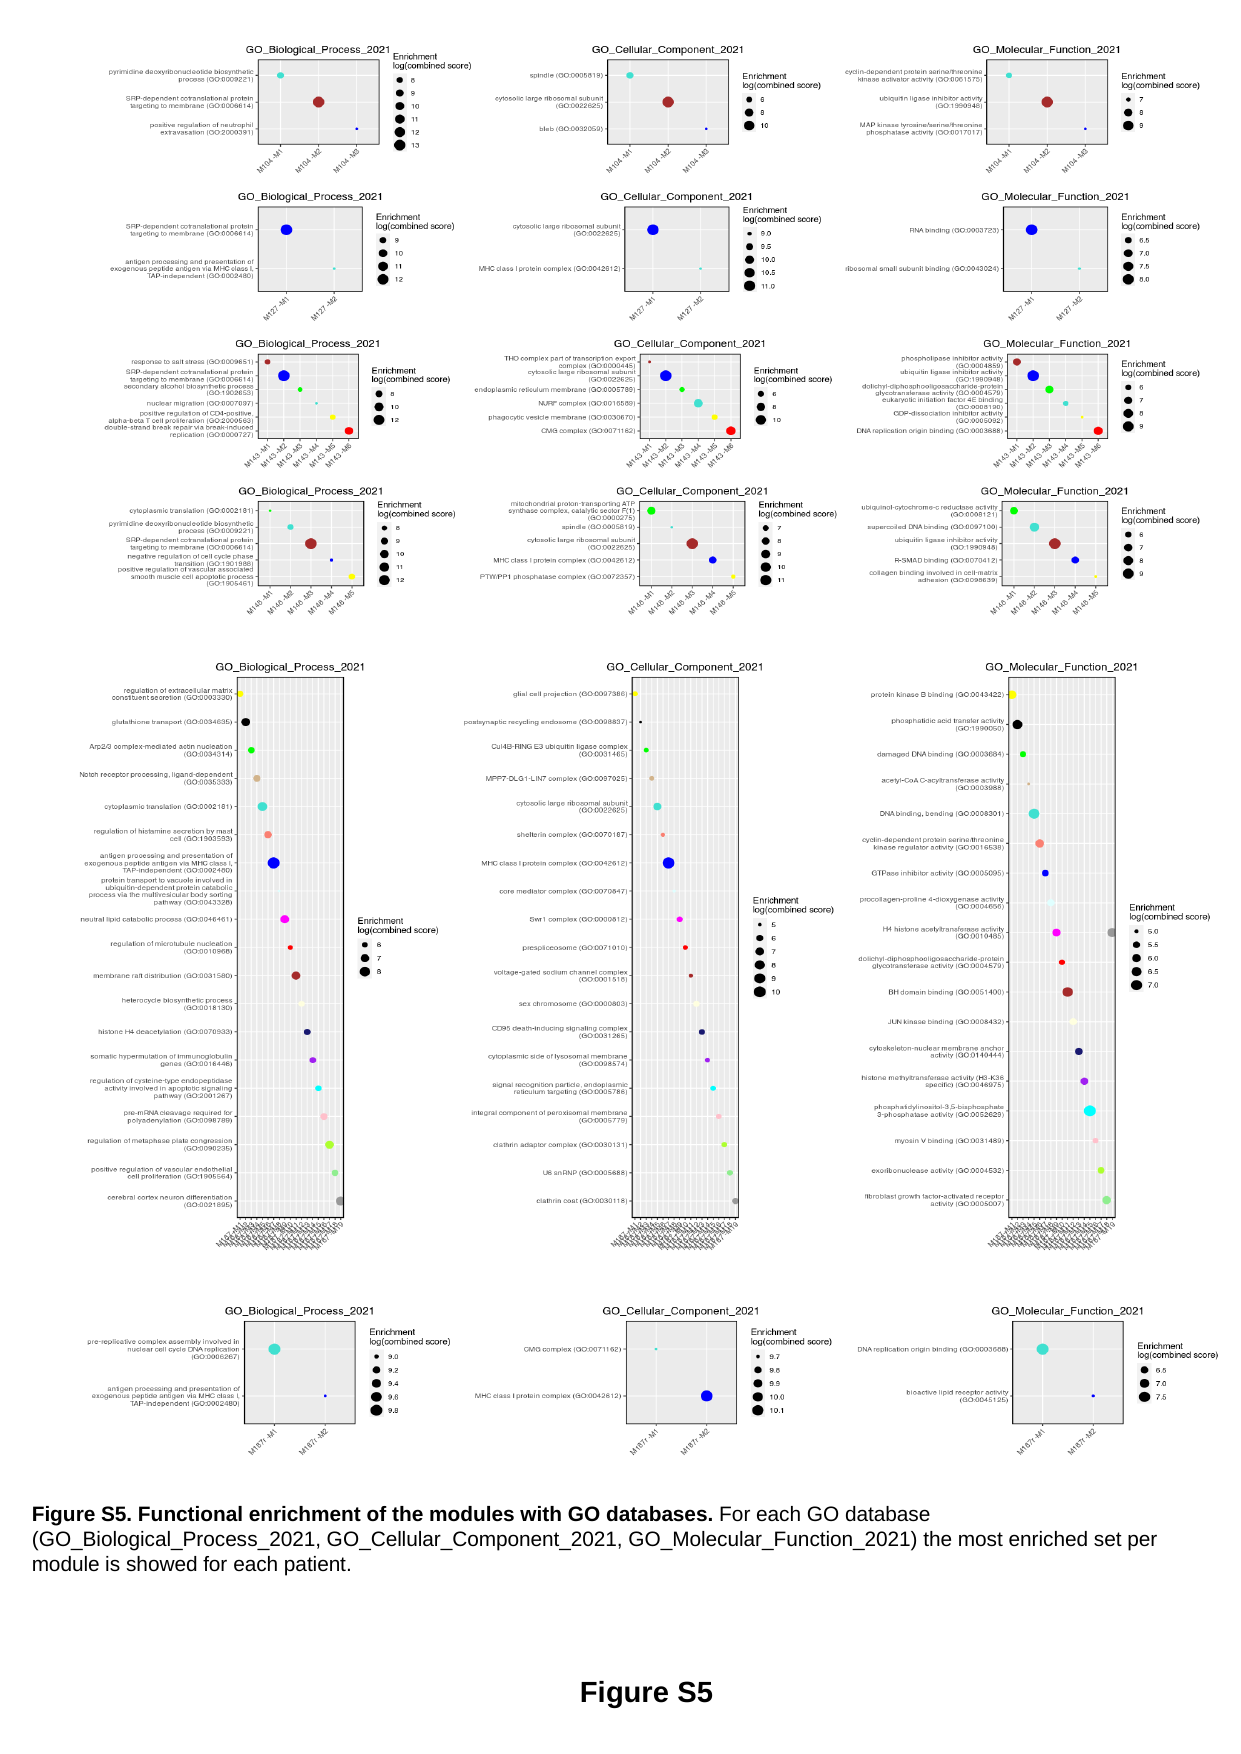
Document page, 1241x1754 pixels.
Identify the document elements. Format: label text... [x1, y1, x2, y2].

text_box Figure S5 [565, 1658, 734, 1724]
picture [59, 654, 1224, 1270]
picture [67, 1298, 1232, 1475]
picture [85, 37, 1213, 634]
text_box Figure S5. Functional enrichment of the modules with GO databases. For each GO database (GO_Biological_Process_2021, GO_Cellular_Component_2021, GO_Molecular_Function_2021) the most enriched set per module is showed for each patient. [16, 1485, 1224, 1591]
